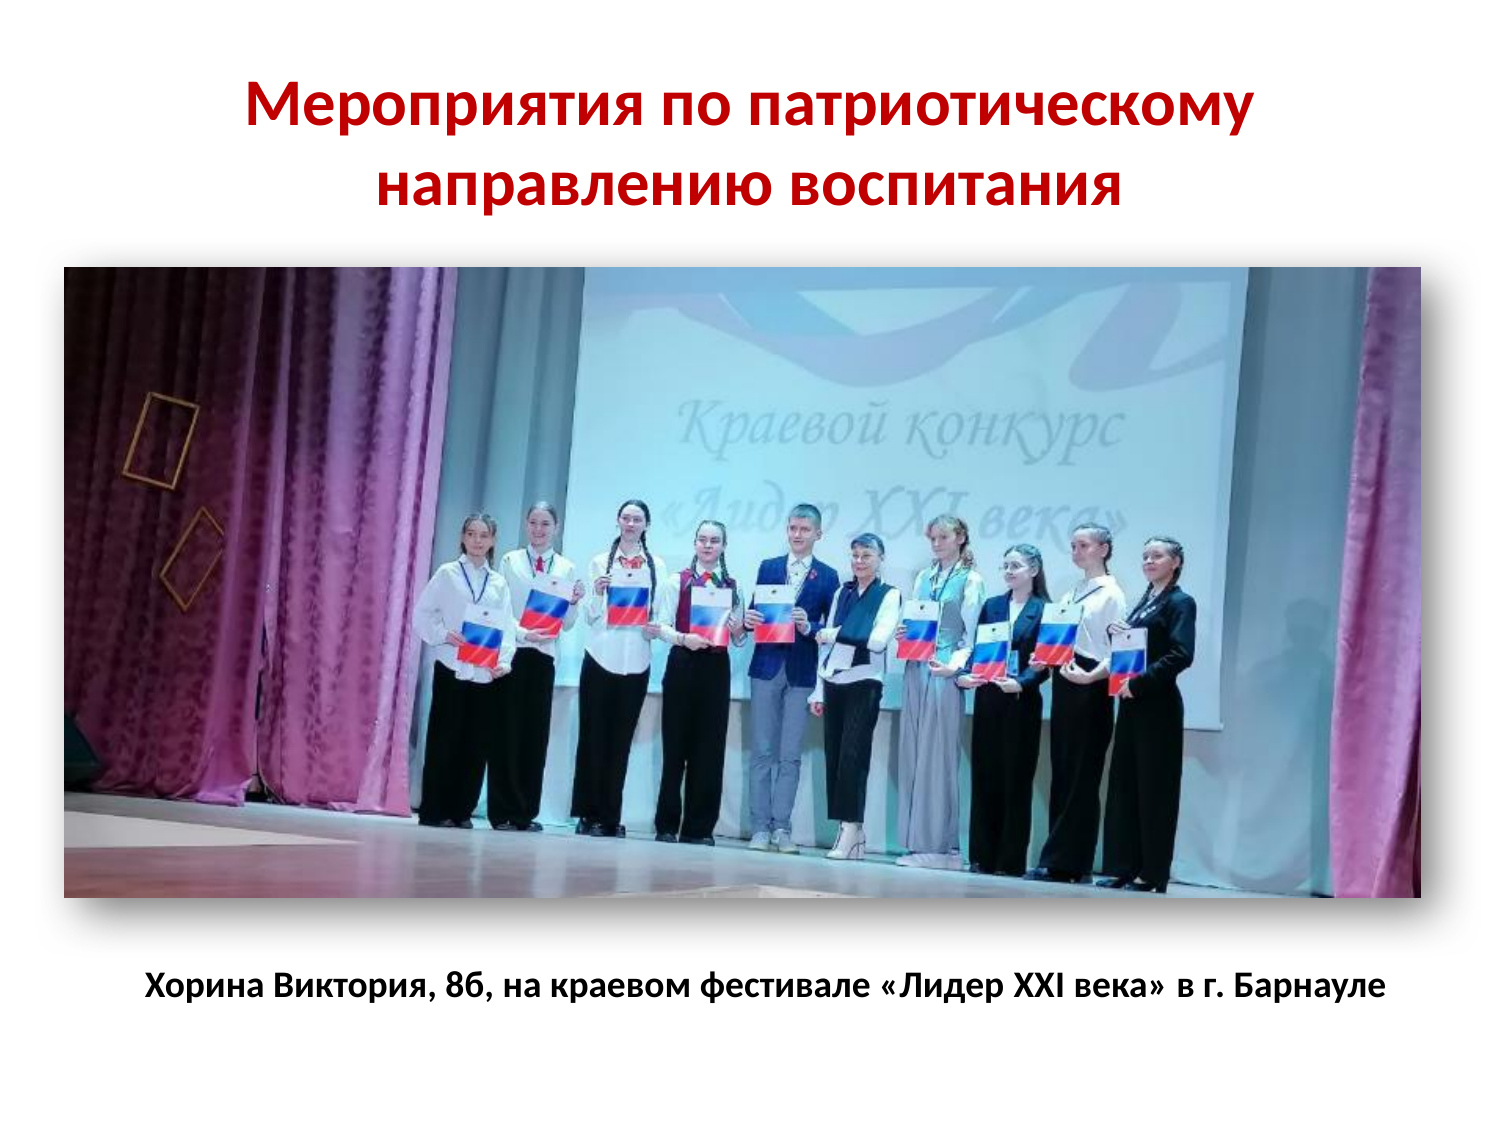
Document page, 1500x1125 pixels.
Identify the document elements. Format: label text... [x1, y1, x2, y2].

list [64, 266, 1421, 899]
text_box Хорина Виктория, 8б, на краевом фестивале «Лидер XXI века» в г. Барнауле [129, 952, 1402, 1012]
title Мероприятия по патриотическому направлению воспитания [75, 45, 1425, 233]
